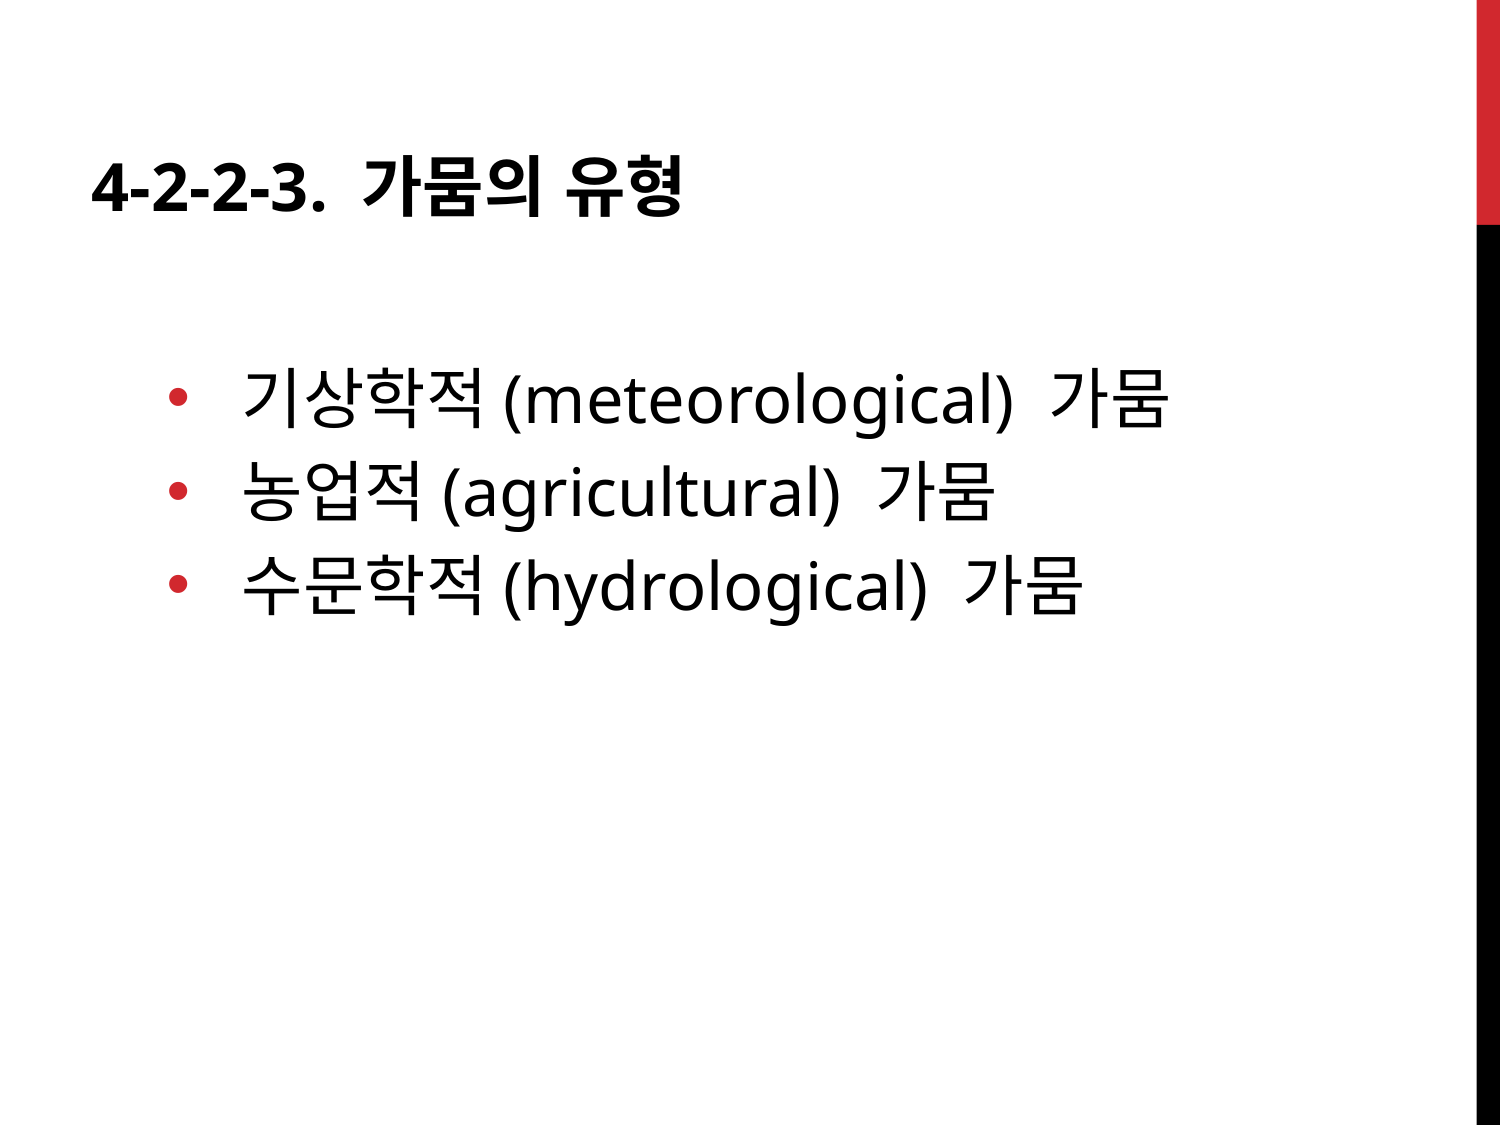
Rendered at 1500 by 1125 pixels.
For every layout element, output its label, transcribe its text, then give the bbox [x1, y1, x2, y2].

list 4-2-2-3. 가뭄의 유형 기상학적(meteorological) 가뭄 농업적(agricultural) 가뭄 수문학적(hydrological) 가뭄 [76, 137, 1327, 855]
